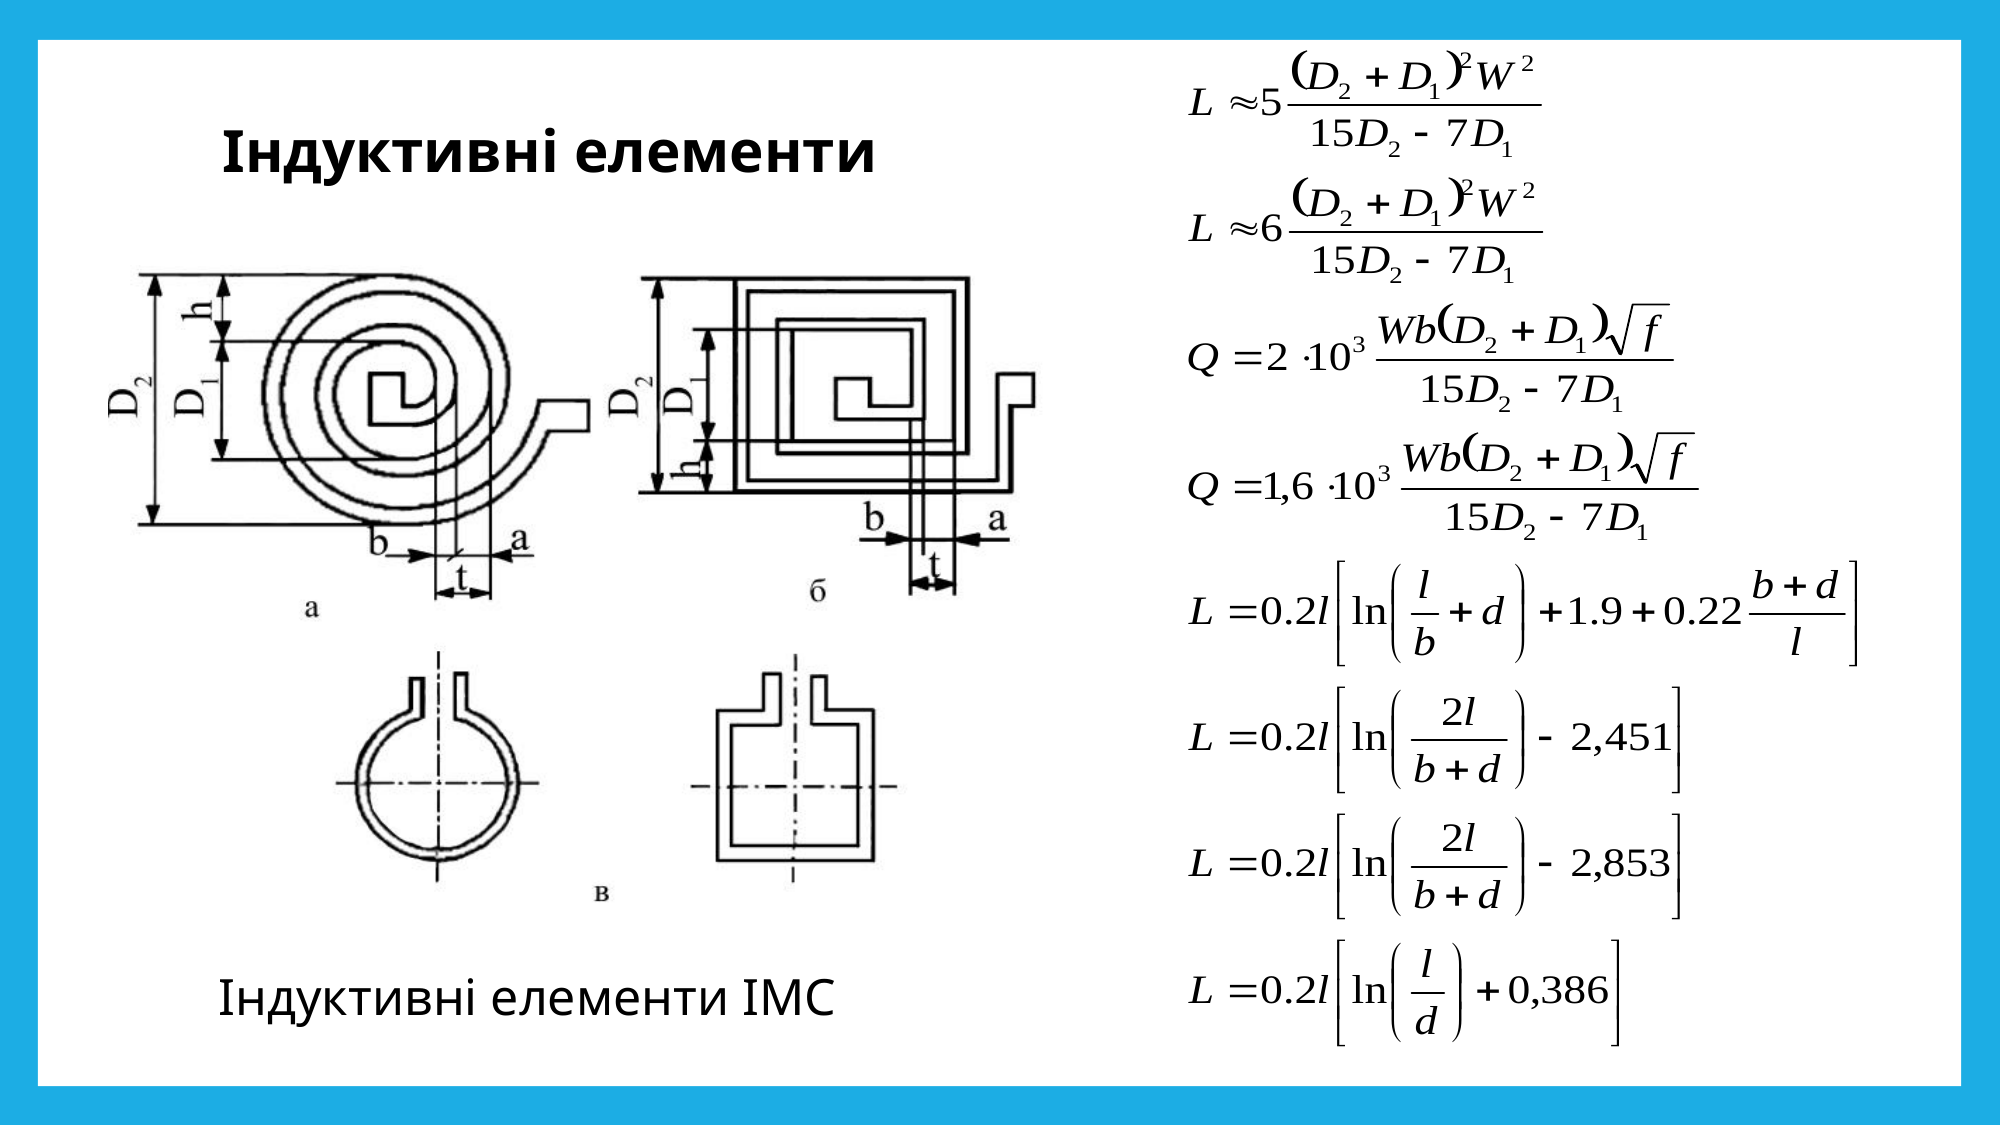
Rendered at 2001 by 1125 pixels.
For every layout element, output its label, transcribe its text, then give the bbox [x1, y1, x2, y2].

title Індуктивні елементи [207, 42, 1179, 266]
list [107, 264, 1048, 959]
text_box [1180, 42, 1874, 1055]
text_box Індуктивні елементи ІМС [203, 969, 860, 1033]
